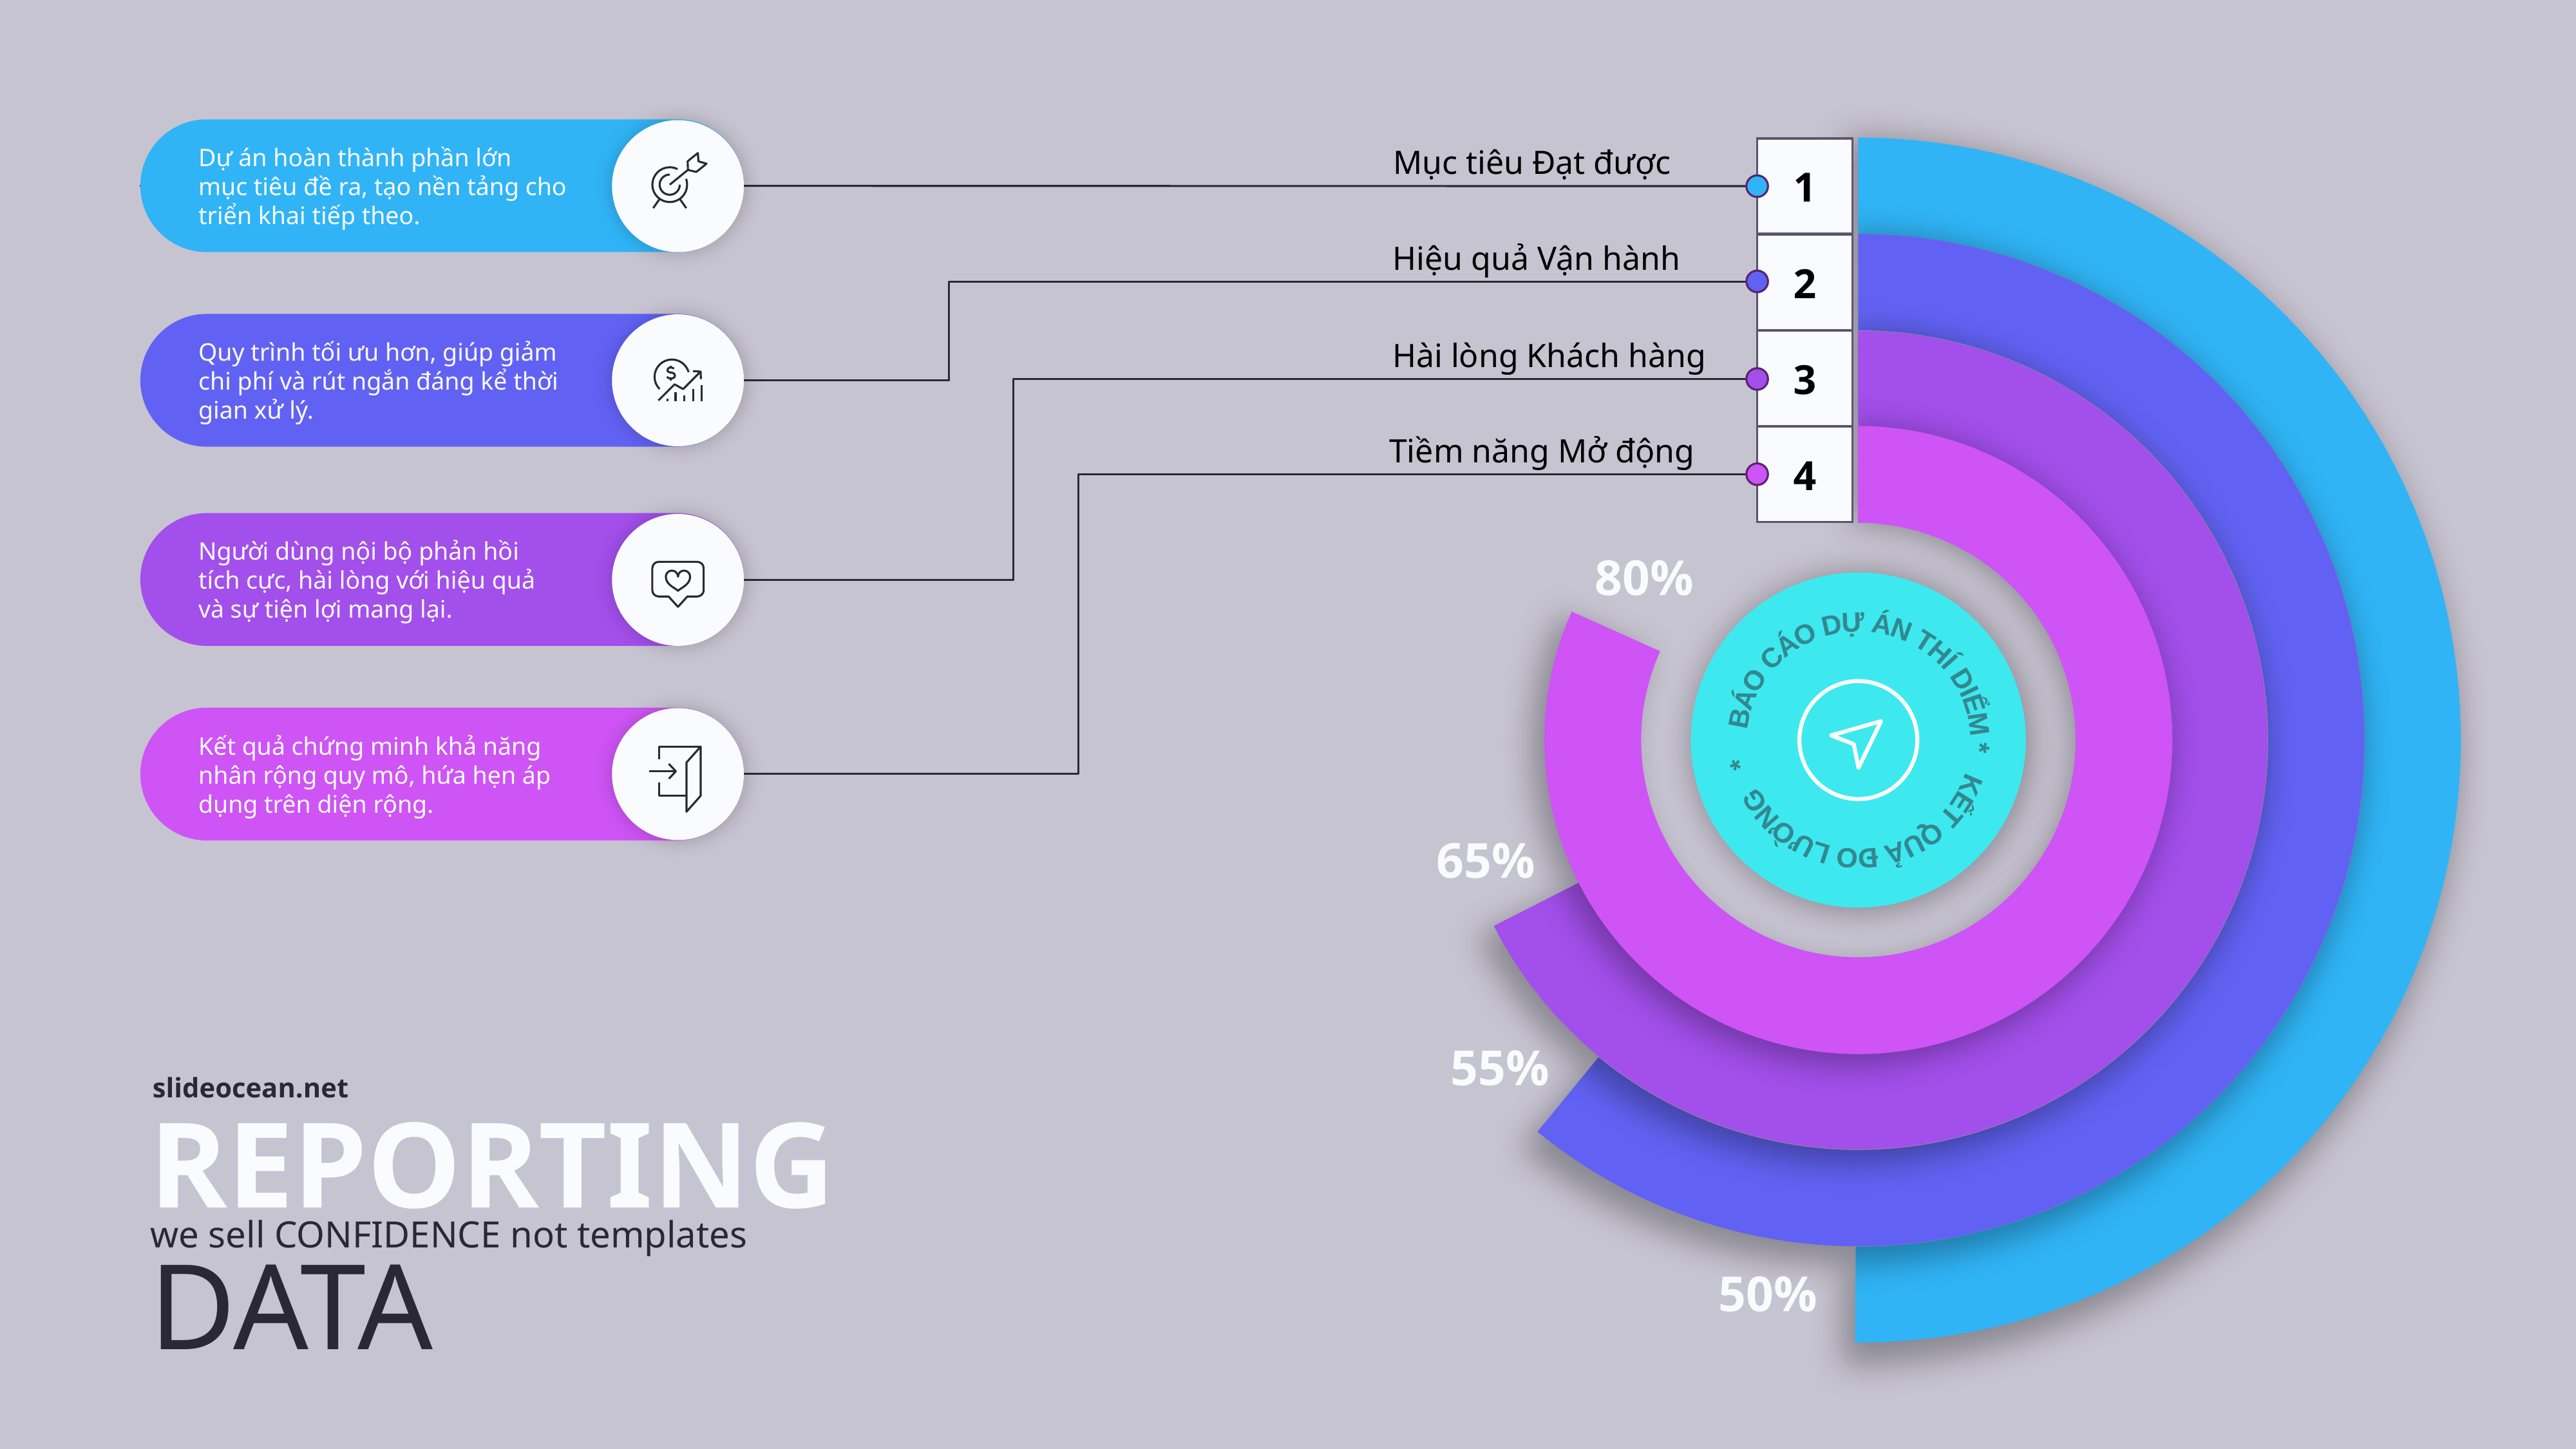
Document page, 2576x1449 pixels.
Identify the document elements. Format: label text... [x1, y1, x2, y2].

text_box REPORTING DATA [140, 1084, 845, 1378]
text_box [658, 391, 668, 401]
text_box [743, 175, 1768, 198]
text_box [611, 118, 744, 254]
text_box 1 [1756, 137, 1853, 234]
text_box 55% [1441, 1032, 1560, 1101]
text_box Dự án hoàn thành phần lớn mục tiêu đề ra, tạo nền tảng cho triển khai tiếp theo. [189, 137, 577, 234]
text_box [1854, 137, 2462, 1344]
text_box [139, 706, 642, 842]
text_box 4 [1768, 426, 1853, 523]
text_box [735, 270, 1768, 368]
text_box [1545, 424, 2174, 1056]
text_box 3 [1768, 330, 1853, 426]
text_box 2 [1756, 234, 1853, 330]
text_box [139, 118, 645, 254]
text_box Kết quả chứng minh khả năng nhân rộng quy mô, hứa hẹn áp dụng trên diện rộng. [189, 726, 577, 822]
text_box [1492, 330, 2269, 1151]
text_box [611, 313, 735, 447]
text_box [1693, 571, 2027, 909]
text_box 65% [1426, 825, 1545, 893]
text_box we sell CONFIDENCE not templates [140, 1206, 757, 1260]
text_box [139, 312, 643, 448]
text_box [649, 764, 676, 779]
text_box Hiệu quả Vận hành [1383, 232, 1690, 270]
text_box Quy trình tối ưu hơn, giúp giảm chi phí và rút ngắn đáng kể thời gian xử lý. [189, 332, 577, 429]
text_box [732, 462, 1768, 775]
text_box [611, 513, 732, 647]
text_box [659, 746, 701, 812]
text_box 50% [1709, 1258, 1827, 1326]
text_box [654, 359, 687, 390]
text_box [611, 706, 745, 841]
text_box slideocean.net [143, 1066, 359, 1108]
text_box [652, 153, 707, 209]
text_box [668, 368, 1768, 580]
text_box Người dùng nội bộ phản hồi tích cực, hài lòng với hiệu quả và sự tiện lợi mang lại. [189, 531, 577, 628]
text_box Mục tiêu Đạt được [1383, 137, 1681, 175]
text_box [1536, 232, 2366, 1247]
text_box [1799, 681, 1918, 799]
text_box [652, 562, 704, 607]
text_box [139, 512, 643, 647]
